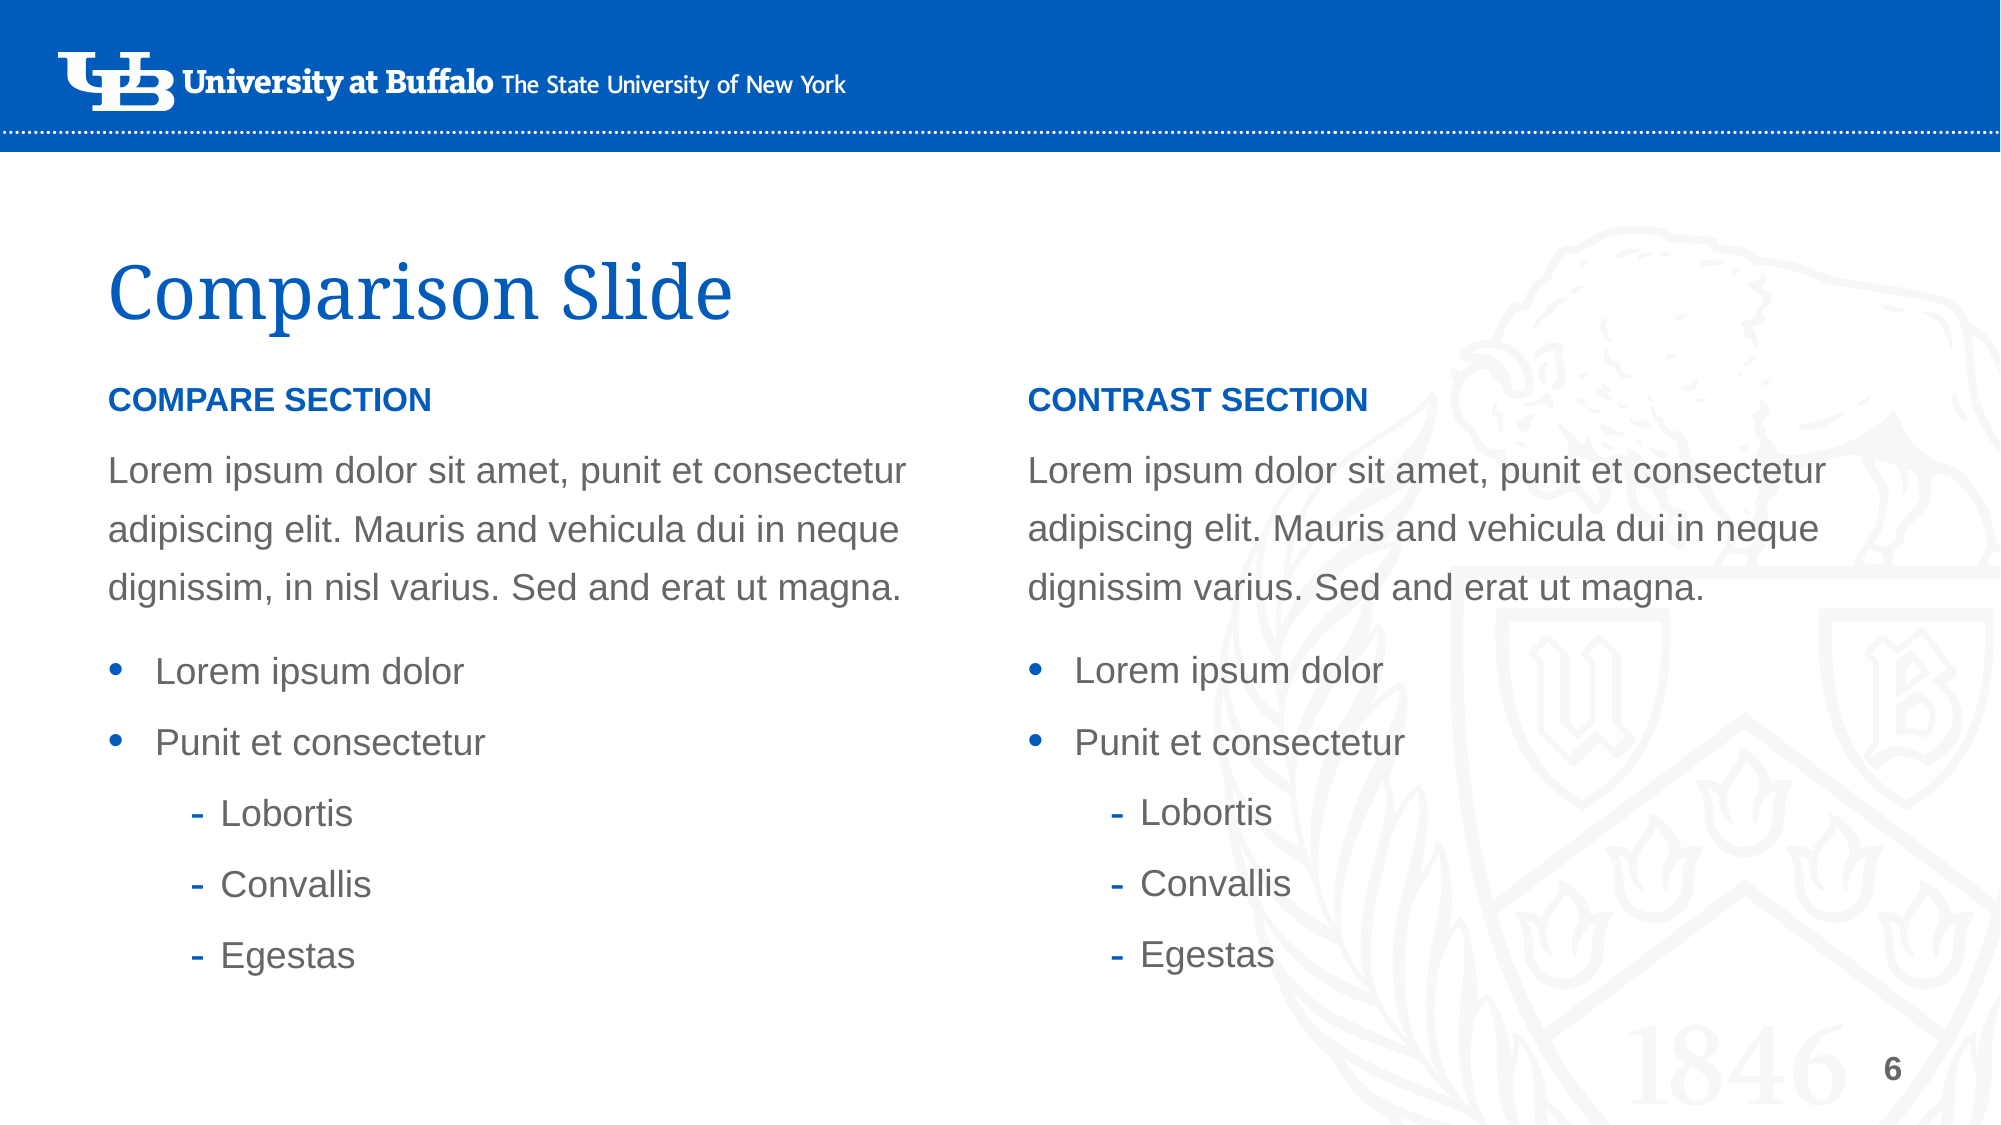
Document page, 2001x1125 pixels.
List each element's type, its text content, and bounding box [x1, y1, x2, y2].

title Comparison Slide [93, 246, 1818, 343]
list Lorem ipsum dolor sit amet, punit et consectetur adipiscing elit. Mauris and vehicula dui in neque dignissim, in nisl varius. Sed and erat ut magna. Lorem ipsum dolor Punit et consectetur Lobortis Convallis Egestas [93, 425, 937, 1006]
list Contrast Section [1012, 358, 1856, 424]
list Compare Section [93, 358, 936, 423]
list Lorem ipsum dolor sit amet, punit et consectetur adipiscing elit. Mauris and vehicula dui in neque dignissim varius. Sed and erat ut magna. Lorem ipsum dolor Punit et consectetur Lobortis Convallis Egestas [1012, 425, 1856, 1006]
footer 6 [1242, 1036, 1918, 1097]
picture [0, 0, 2001, 1125]
